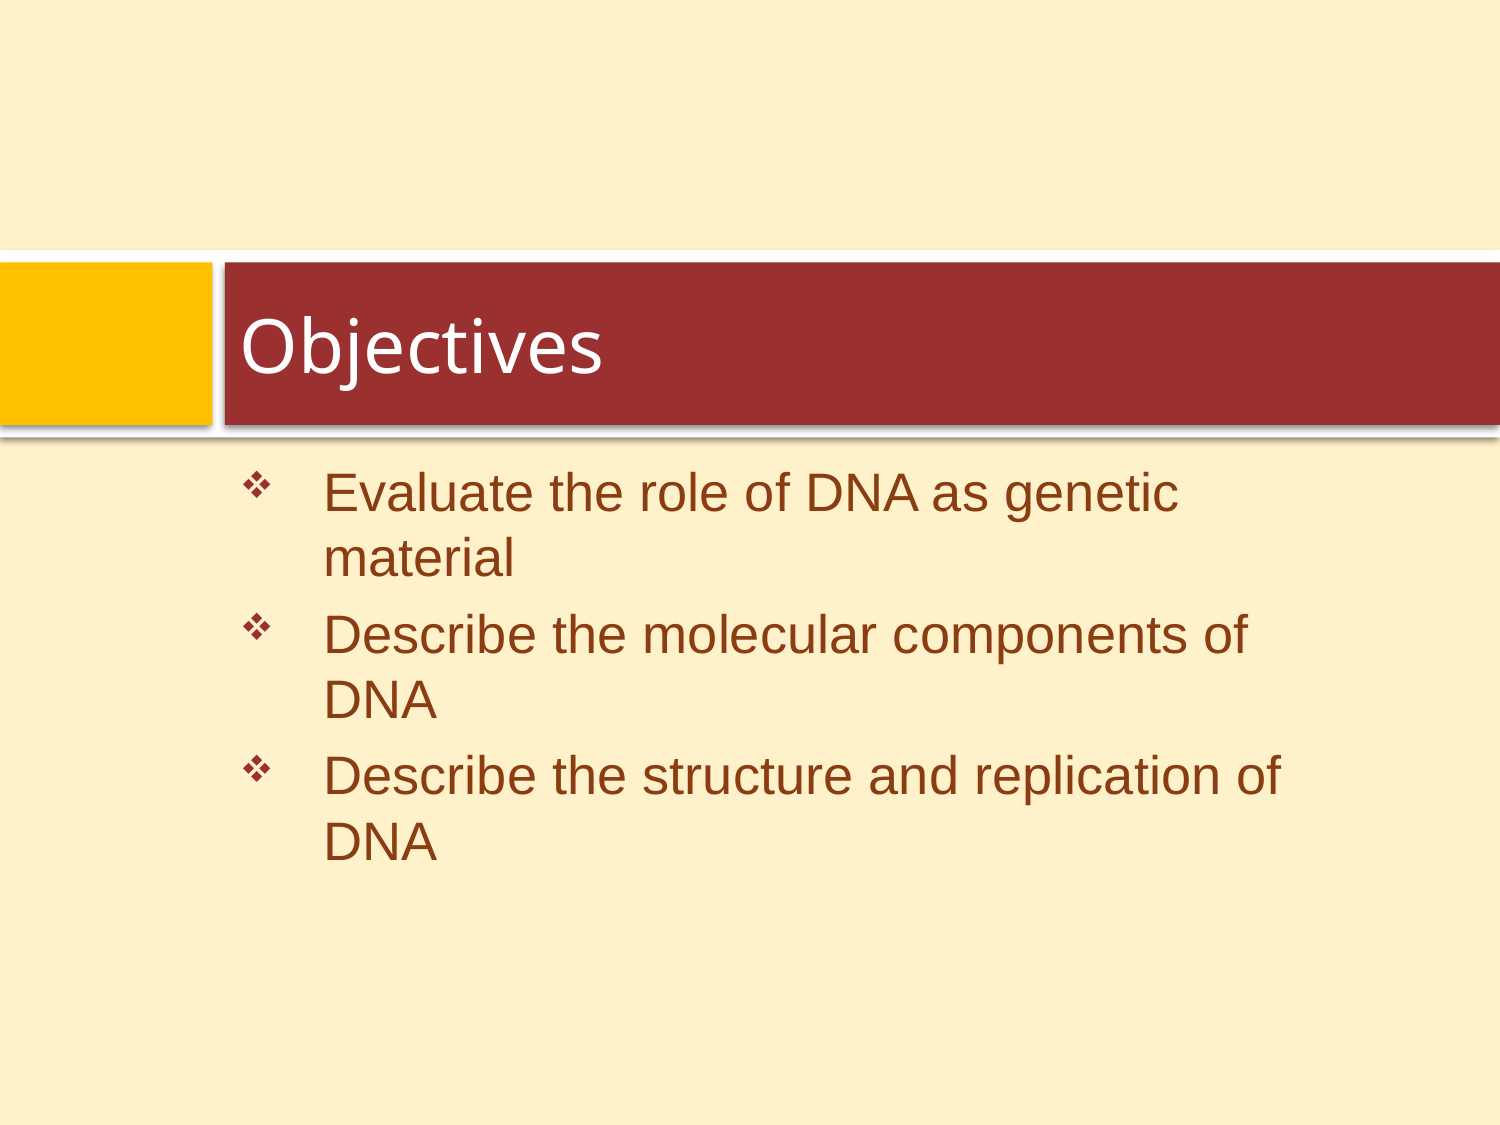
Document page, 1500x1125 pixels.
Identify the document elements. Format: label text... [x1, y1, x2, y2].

title Objectives [225, 262, 1475, 425]
list Evaluate the role of DNA as genetic material Describe the molecular components of DNA Describe the structure and replication of DNA [225, 450, 1394, 1004]
